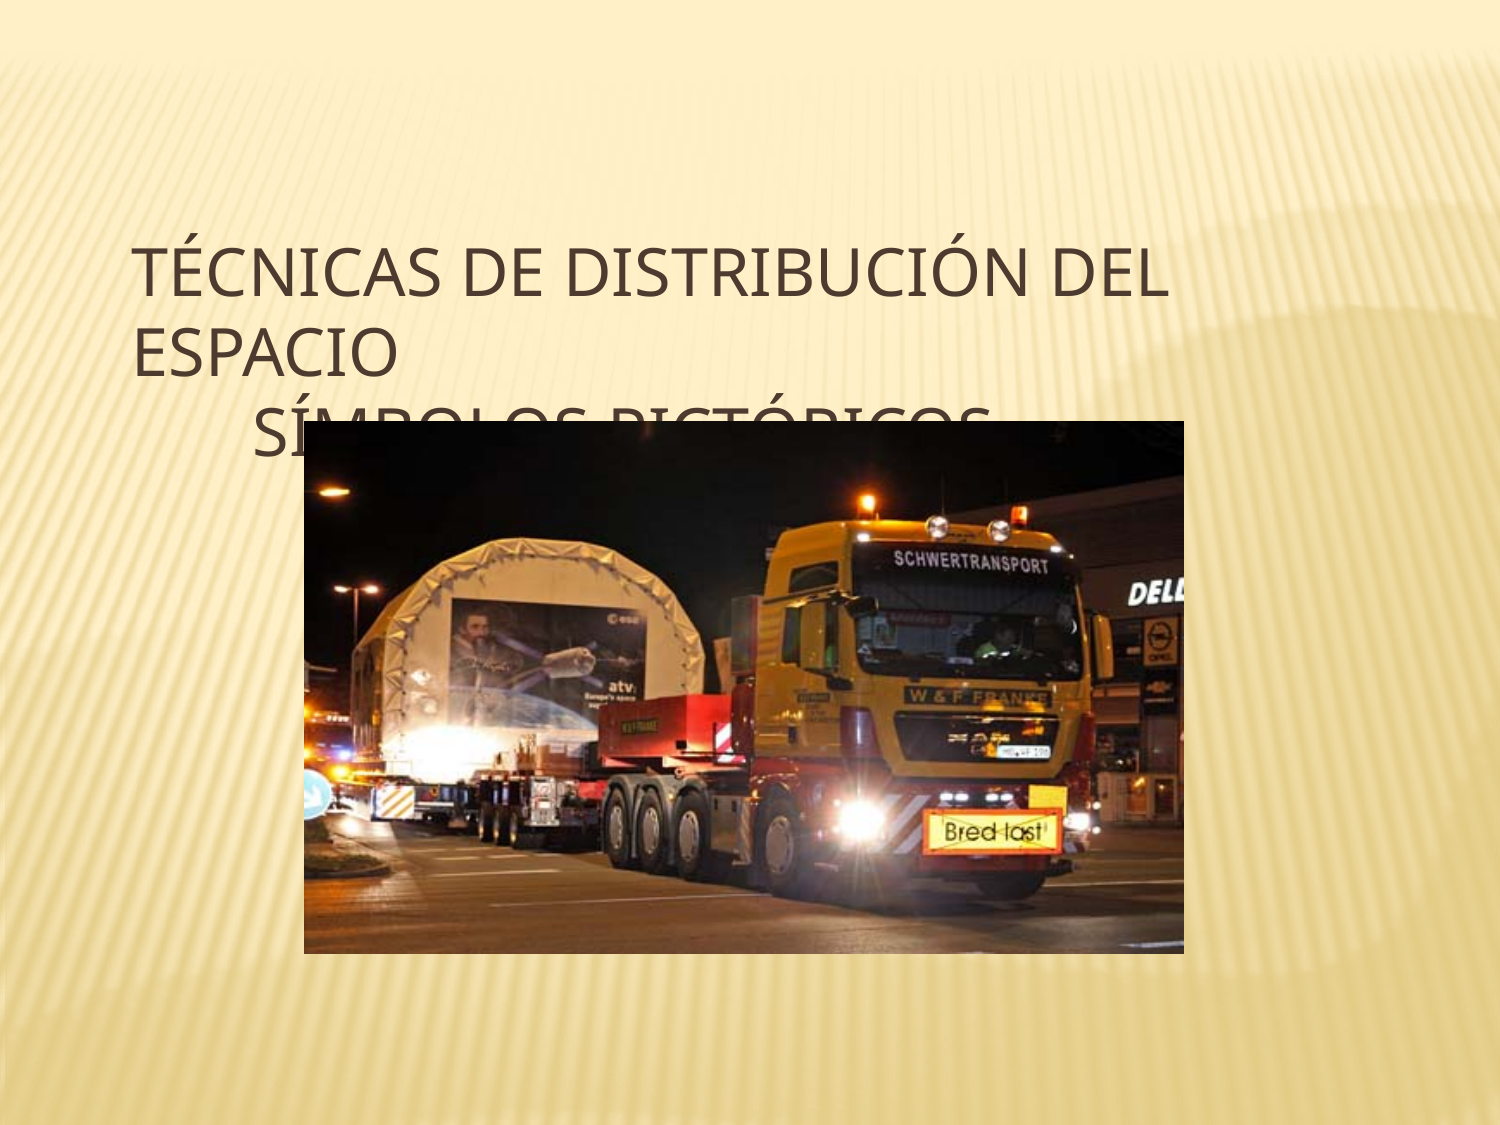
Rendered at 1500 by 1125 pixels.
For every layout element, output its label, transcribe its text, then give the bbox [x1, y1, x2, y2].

text_box Técnicas de distribución del espacio Símbolos Pictóricos [117, 222, 1418, 478]
picture [304, 421, 1184, 954]
